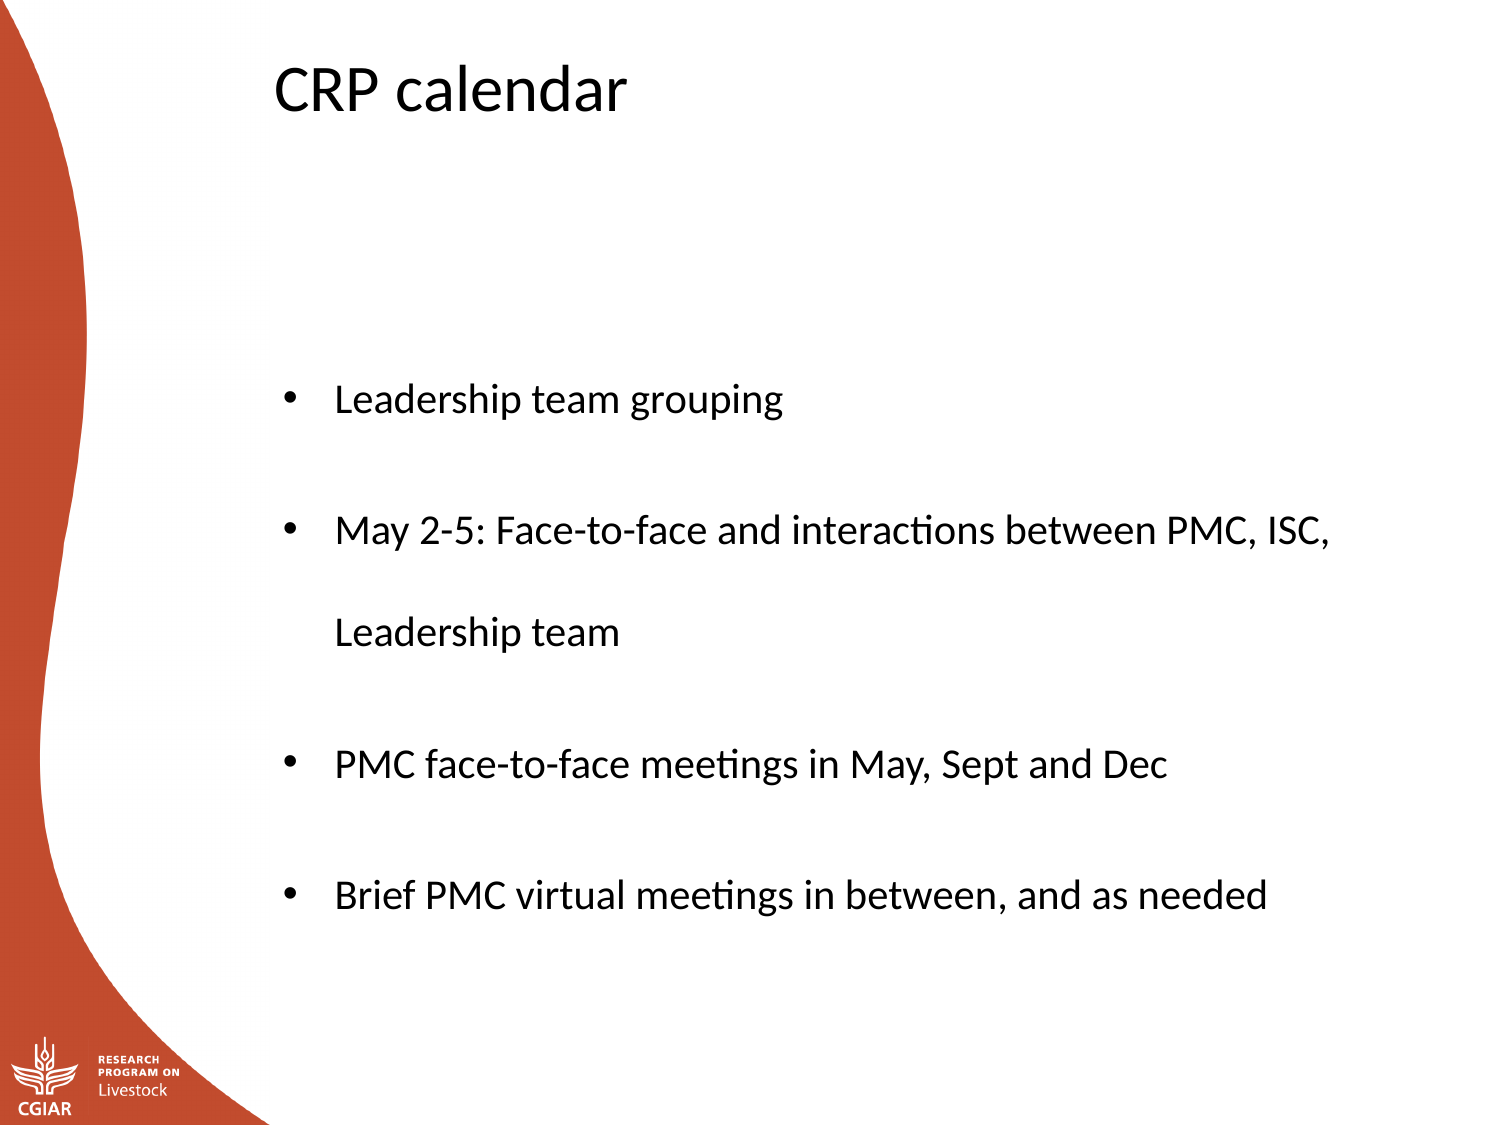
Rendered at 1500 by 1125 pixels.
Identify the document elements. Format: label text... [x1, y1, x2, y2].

list Leadership team grouping May 2-5: Face-to-face and interactions between PMC, ISC, Leadership team PMC face-to-face meetings in May, Sept and Dec Brief PMC virtual meetings in between, and as needed [225, 312, 1450, 938]
picture [0, 0, 270, 1125]
list CRP calendar [212, 37, 1450, 225]
